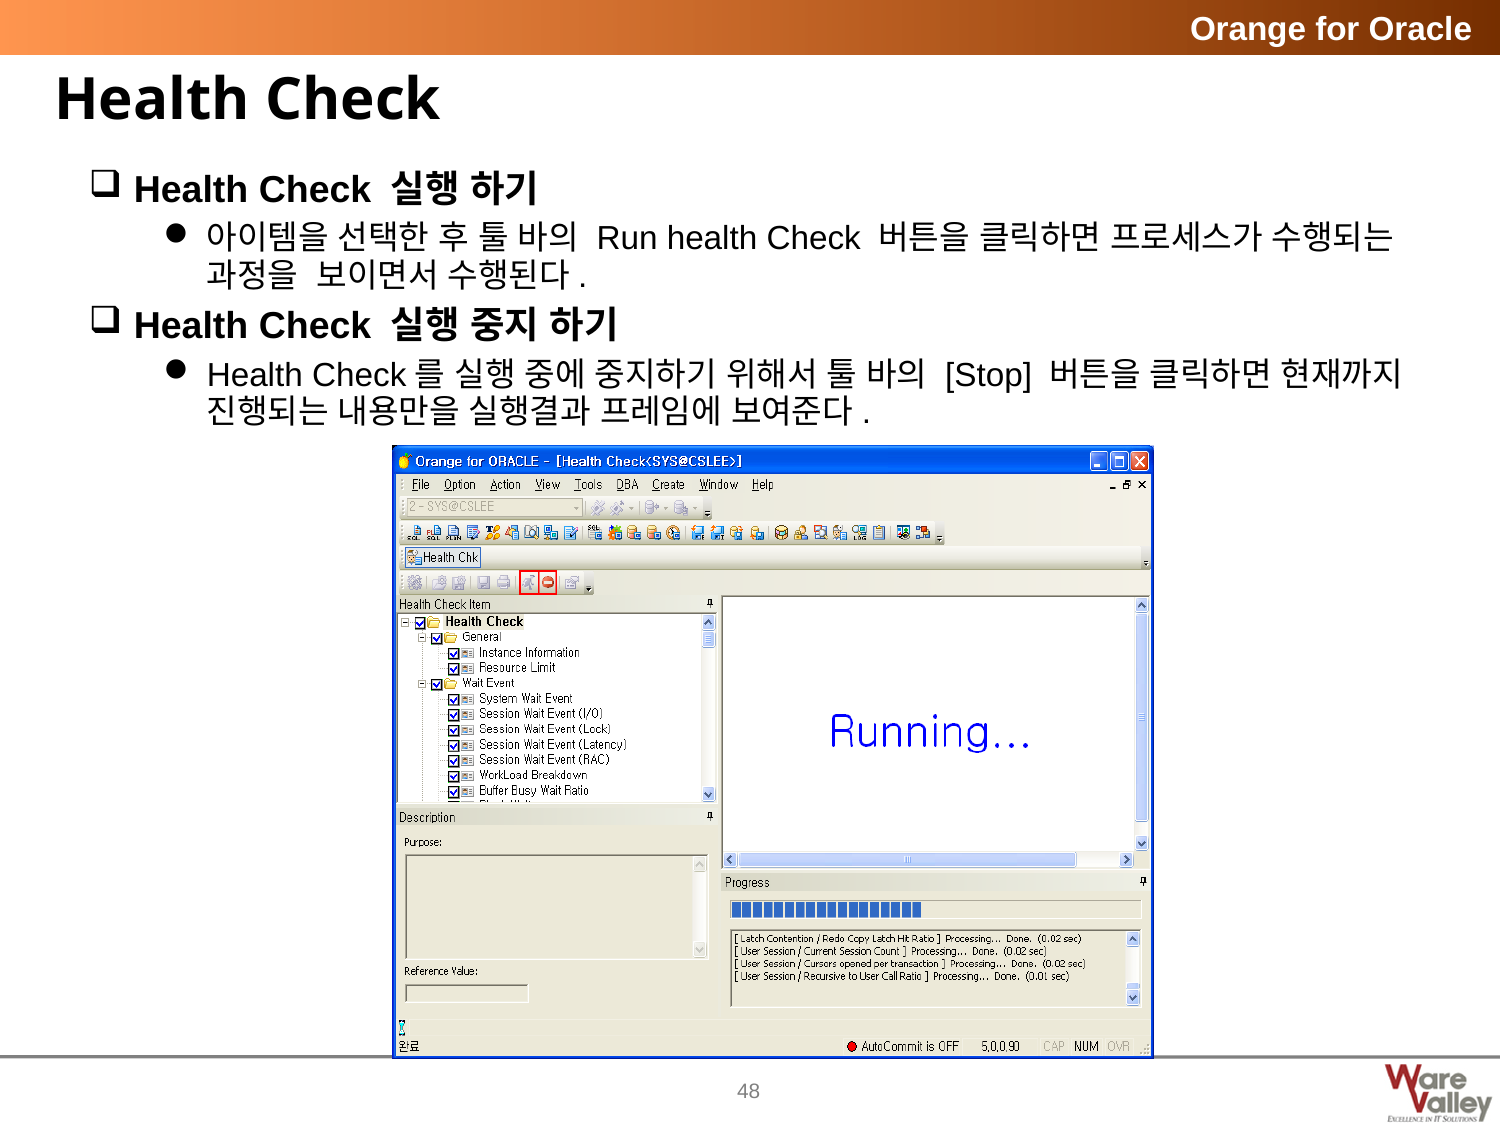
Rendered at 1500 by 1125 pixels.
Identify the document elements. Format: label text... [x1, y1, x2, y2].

title Health Check [39, 54, 1461, 150]
list Health Check 실행 하기 아이템을 선택한 후 툴 바의 Run health Check 버튼을 클릭하면 프로세스가 수행되는 과정을 보이면서 수행된다. Health Check 실행 중지 하기 Health Check를 실행 중에 중지하기 위해서 툴 바의 [Stop] 버튼을 클릭하면 현재까지 진행되는 내용만을 실행결과 프레임에 보여준다. [73, 160, 1464, 988]
picture [392, 445, 1155, 1059]
picture [1376, 1060, 1500, 1125]
